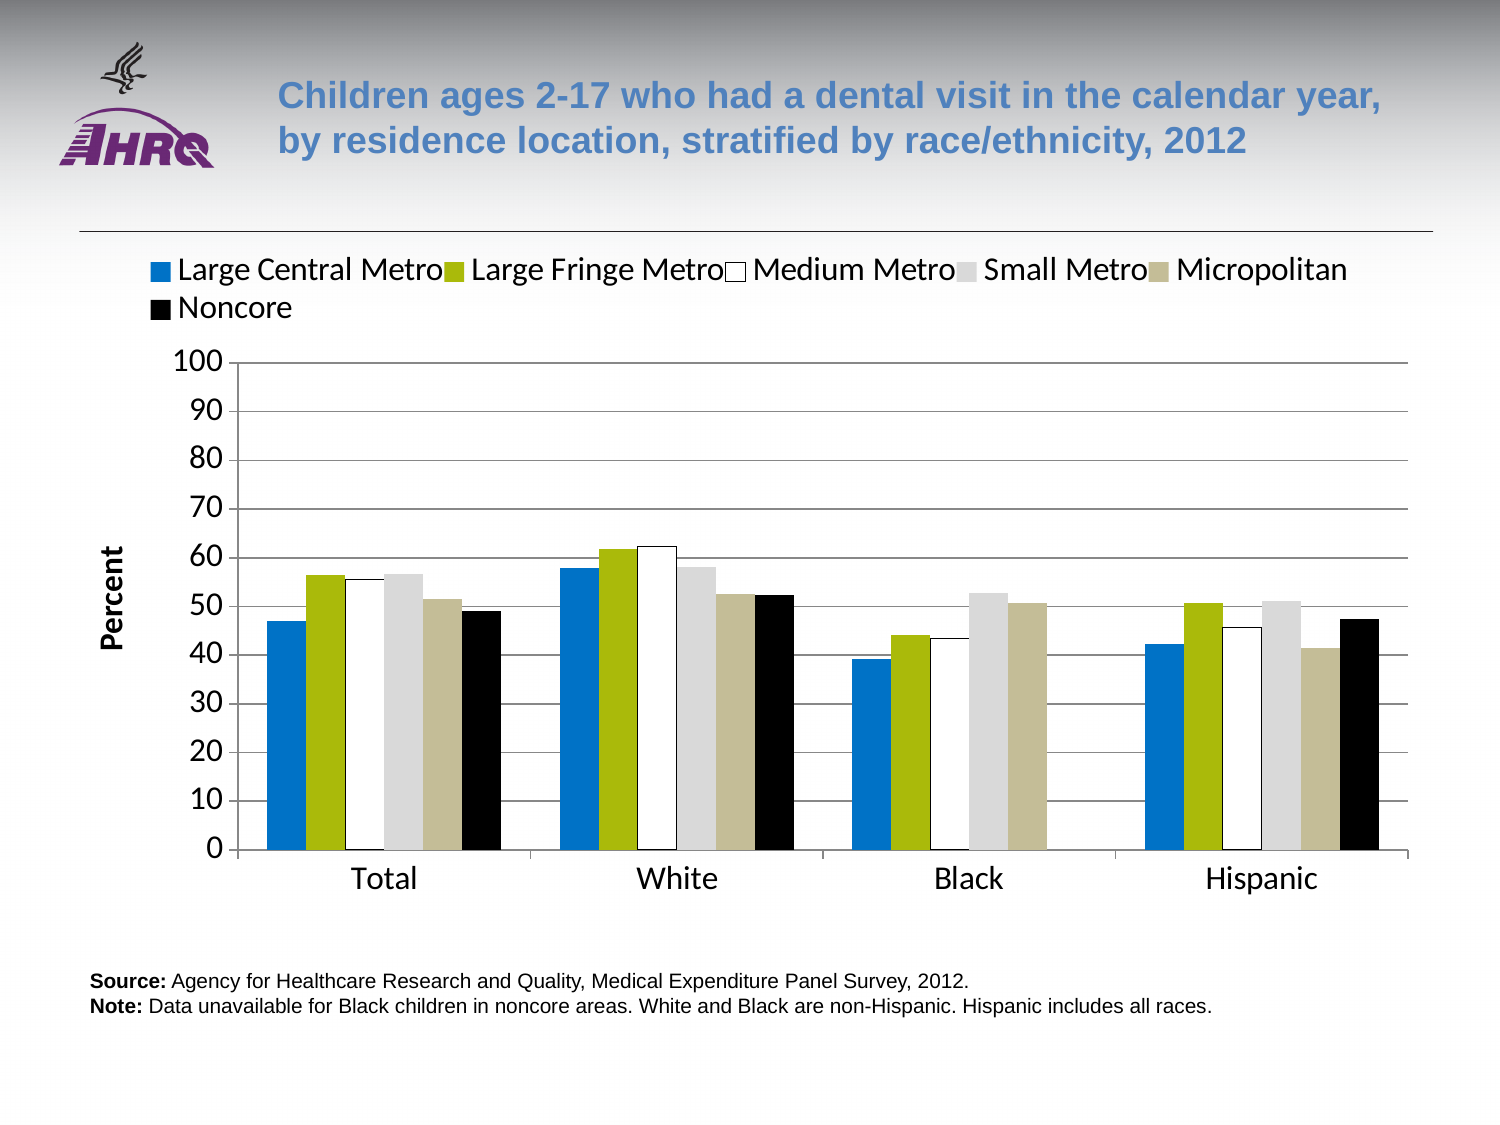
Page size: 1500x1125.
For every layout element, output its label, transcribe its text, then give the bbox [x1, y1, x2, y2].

chart [74, 239, 1426, 916]
picture [0, 0, 1500, 1125]
text_box Source: Agency for Healthcare Research and Quality, Medical Expenditure Panel Survey, 2012. Note: Data unavailable for Black children in noncore areas. White and Black are non-Hispanic. Hispanic includes all races. [74, 959, 1425, 1080]
title Children ages 2-17 who had a dental visit in the calendar year, by residence location, stratified by race/ethnicity, 2012 [262, 45, 1425, 188]
